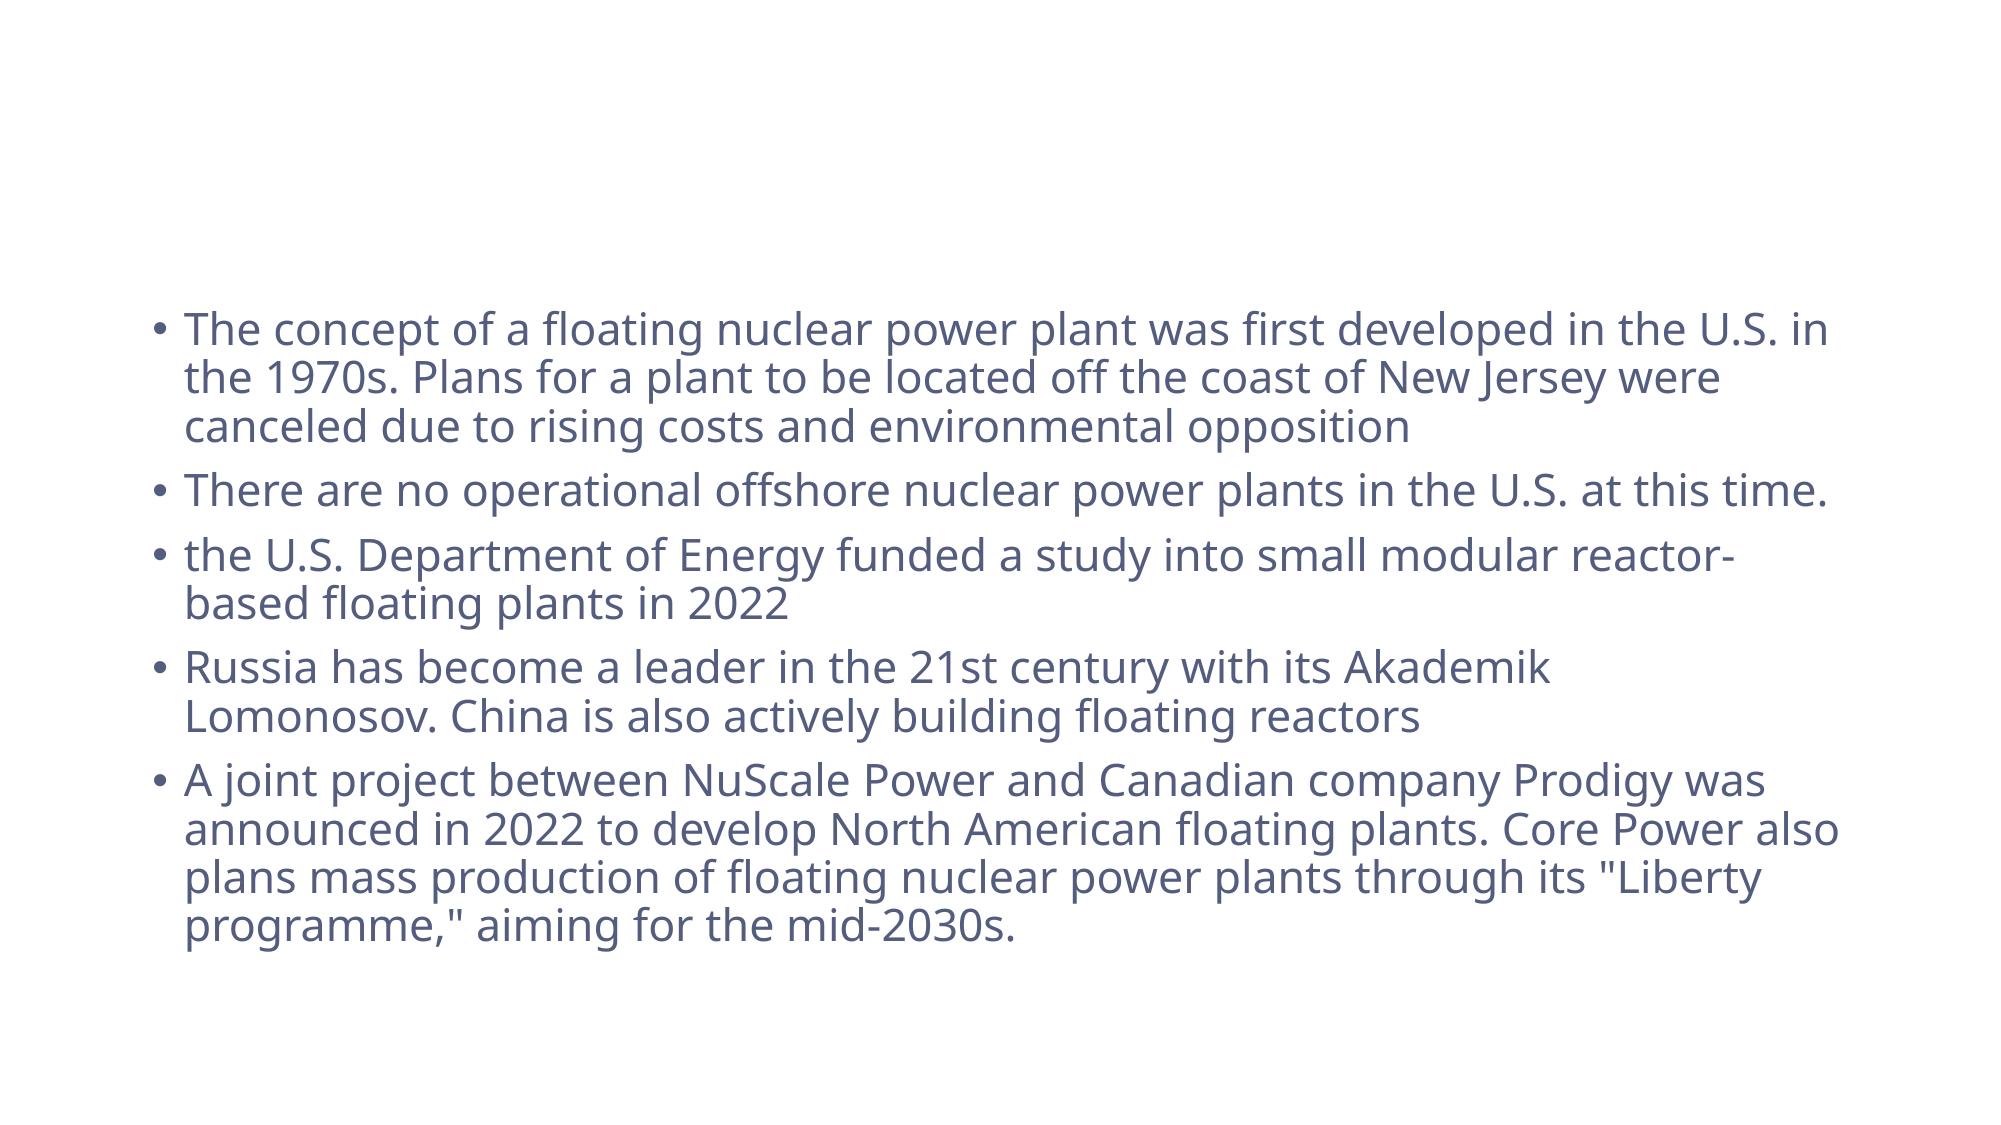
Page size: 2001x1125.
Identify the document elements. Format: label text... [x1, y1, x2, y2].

list The concept of a floating nuclear power plant was first developed in the U.S. in the 1970s. Plans for a plant to be located off the coast of New Jersey were canceled due to rising costs and environmental opposition There are no operational offshore nuclear power plants in the U.S. at this time. the U.S. Department of Energy funded a study into small modular reactor-based floating plants in 2022 Russia has become a leader in the 21st century with its Akademik Lomonosov. China is also actively building floating reactors A joint project between NuScale Power and Canadian company Prodigy was announced in 2022 to develop North American floating plants. Core Power also plans mass production of floating nuclear power plants through its "Liberty programme," aiming for the mid-2030s. [137, 299, 1863, 1014]
